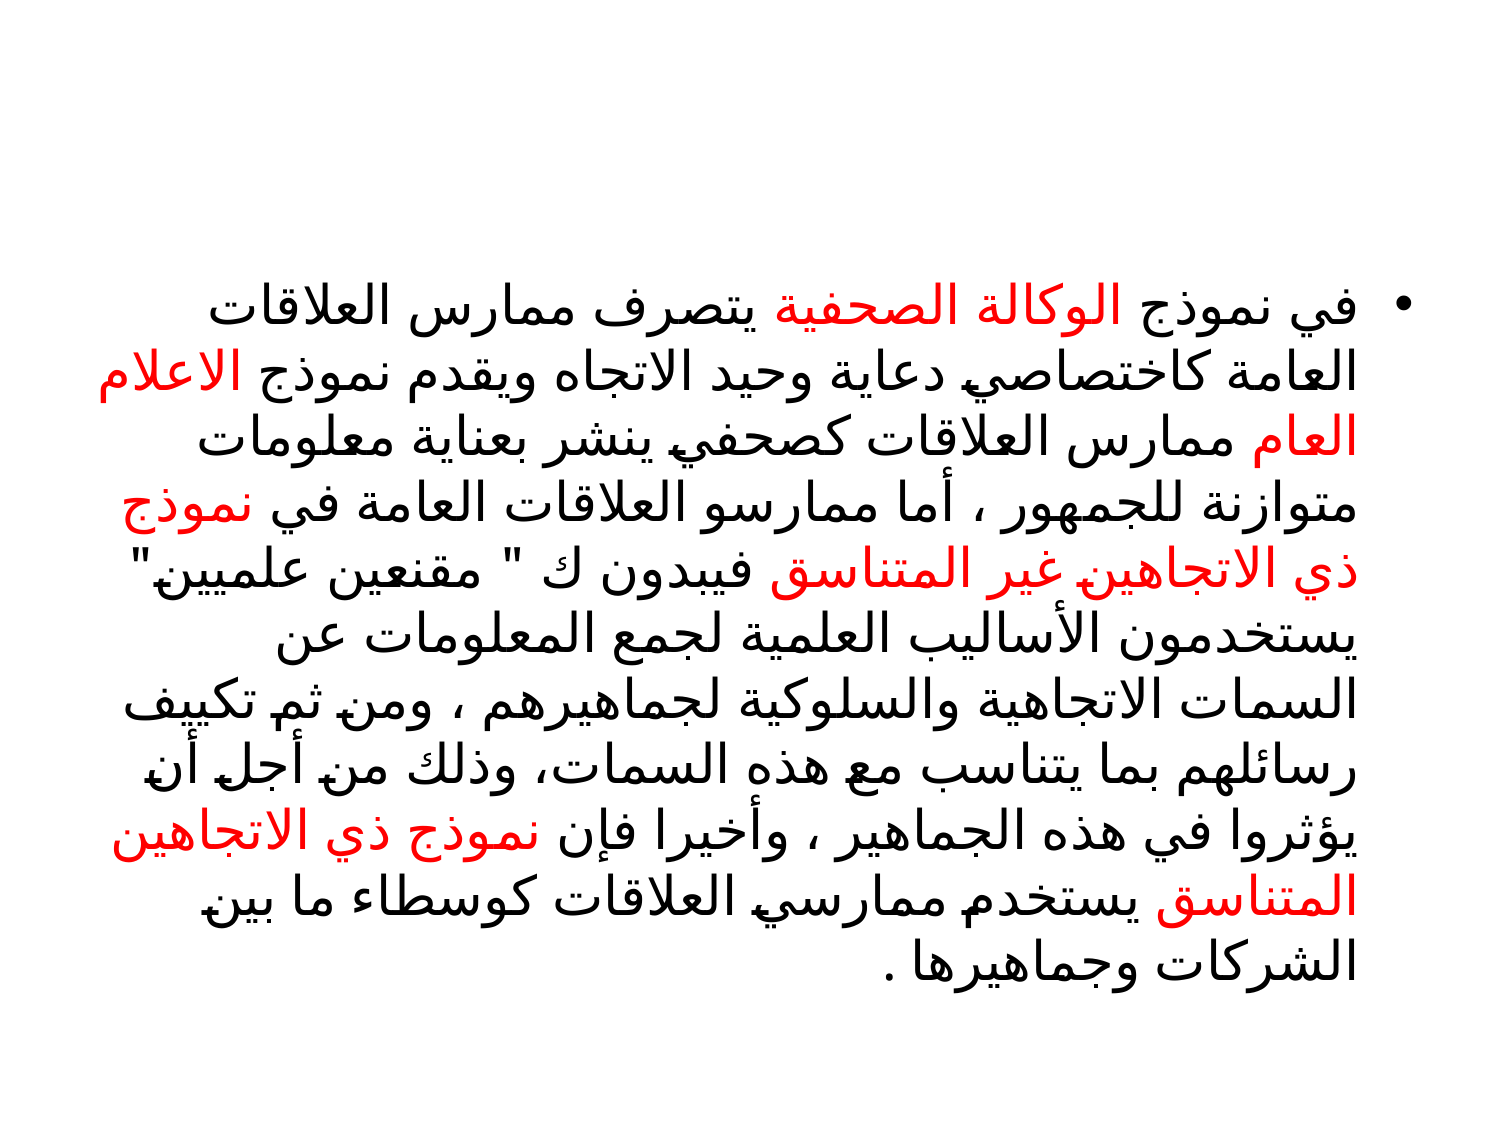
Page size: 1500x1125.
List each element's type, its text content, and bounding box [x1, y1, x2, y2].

list في نموذج الوكالة الصحفية يتصرف ممارس العلاقات العامة كاختصاصي دعاية وحيد الاتجاه ويقدم نموذج الاعلام العام ممارس العلاقات كصحفي ينشر بعناية معلومات متوازنة للجمهور ، أما ممارسو العلاقات العامة في نموذج ذي الاتجاهين غير المتناسق فيبدون ك " مقنعين علميين" يستخدمون الأساليب العلمية لجمع المعلومات عن السمات الاتجاهية والسلوكية لجماهيرهم ، ومن ثم تكييف رسائلهم بما يتناسب مع هذه السمات، وذلك من أجل أن يؤثروا في هذه الجماهير ، وأخيرا فإن نموذج ذي الاتجاهين المتناسق يستخدم ممارسي العلاقات كوسطاء ما بين الشركات وجماهيرها . [75, 262, 1425, 1005]
